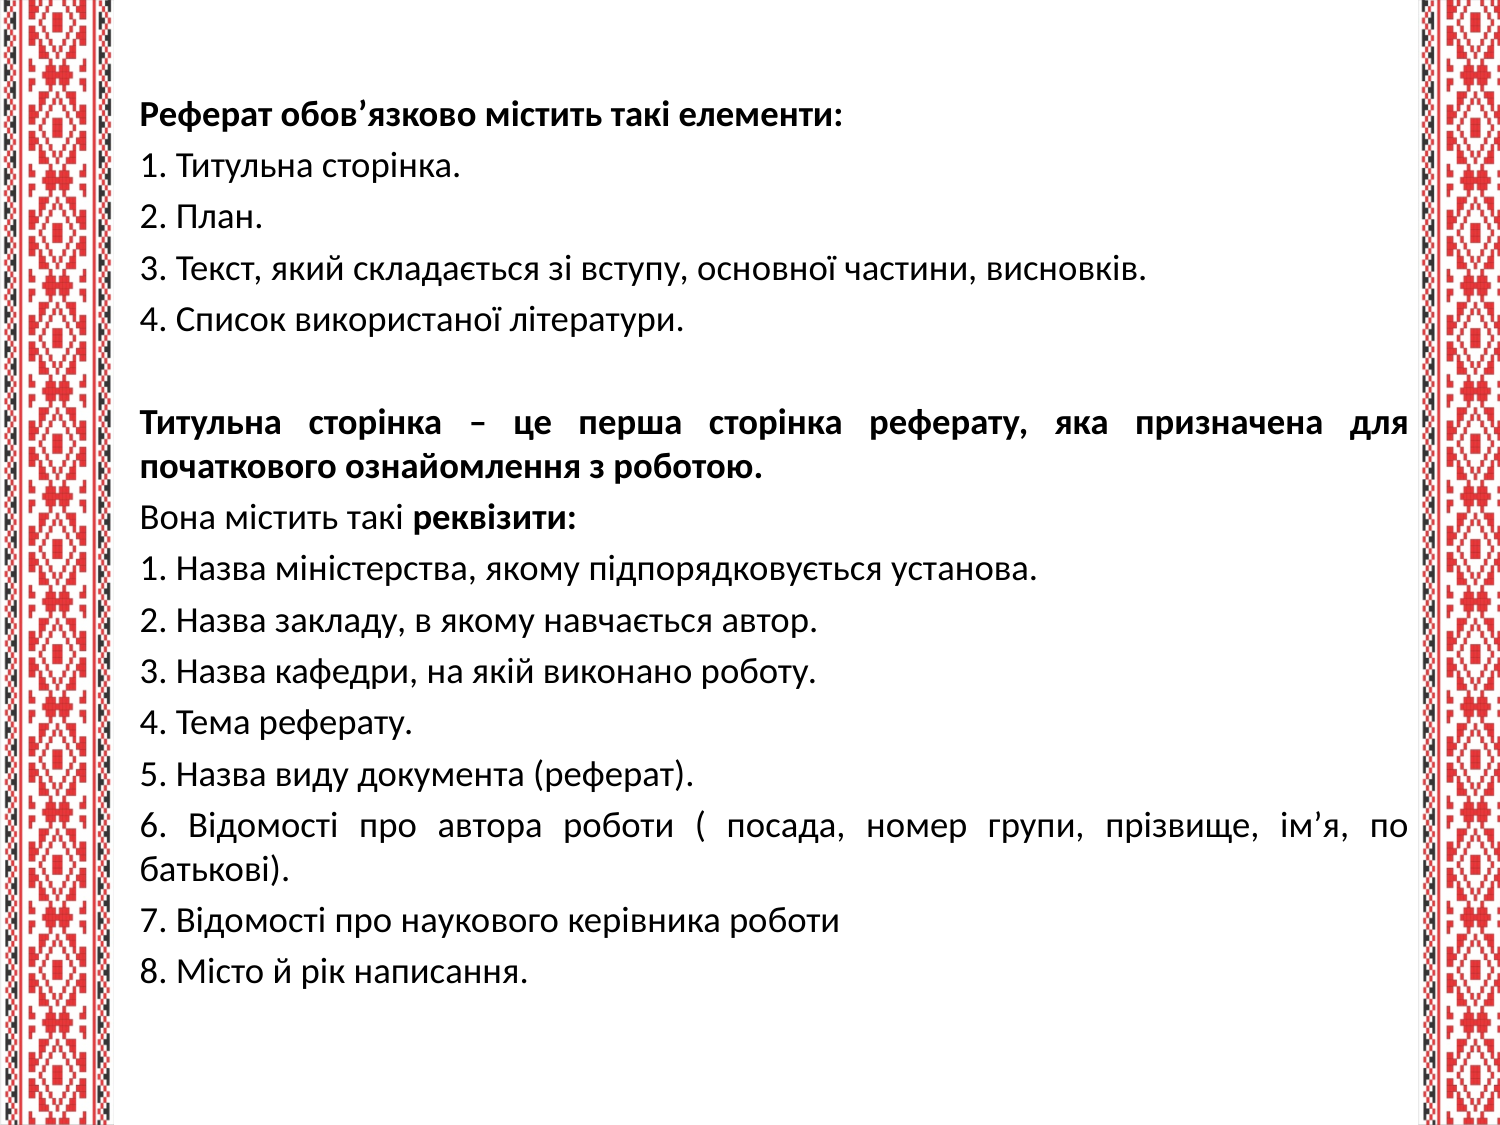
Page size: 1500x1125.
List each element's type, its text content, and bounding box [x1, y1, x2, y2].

list Реферат обов’язково містить такі елементи: 1. Титульна сторінка. 2. План. 3. Текст, який складається зі вступу, основної частини, висновків. 4. Список використаної літератури. Титульна сторінка – це перша сторінка реферату, яка призначена для початкового ознайомлення з роботою. Вона містить такі реквізити: 1. Назва міністерства, якому підпорядковується установа. 2. Назва закладу, в якому навчається автор. 3. Назва кафедри, на якій виконано роботу. 4. Тема реферату. 5. Назва виду документа (реферат). 6. Відомості про автора роботи ( посада, номер групи, прізвище, ім’я, по батькові). 7. Відомості про наукового керівника роботи 8. Місто й рік написання. [114, 82, 1418, 1005]
picture [0, 1, 620, 1124]
picture [911, 1, 1500, 1124]
